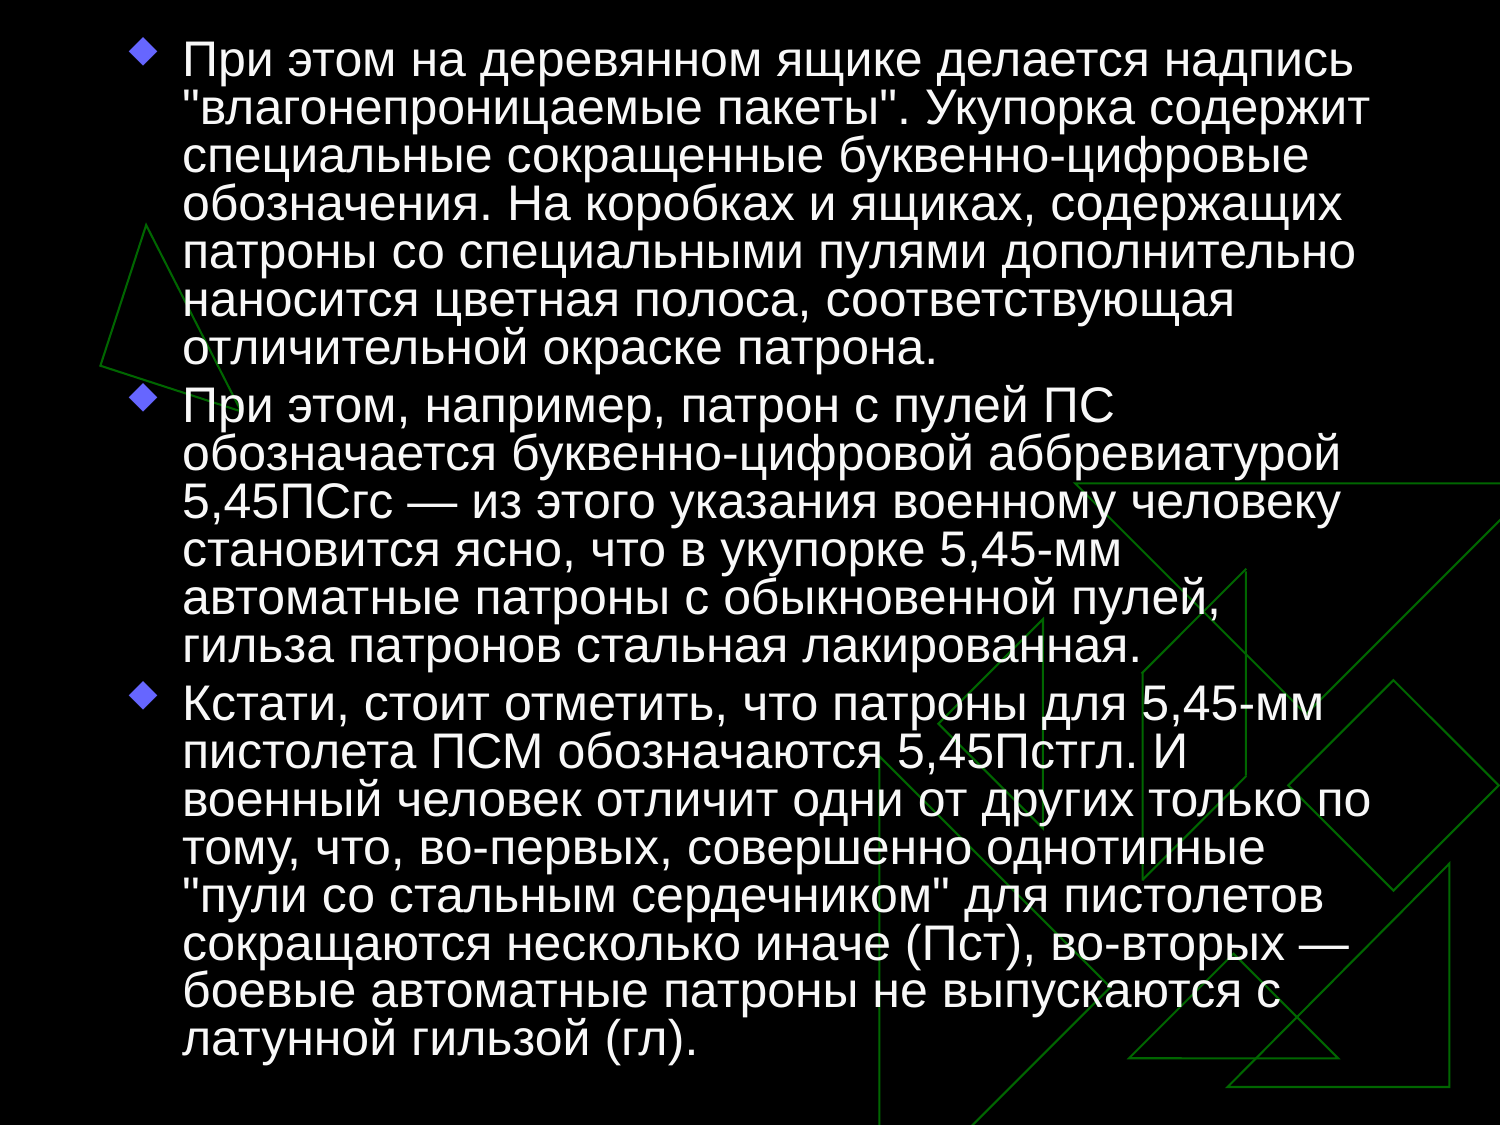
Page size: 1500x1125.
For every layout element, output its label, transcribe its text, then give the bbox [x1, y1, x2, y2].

list При этом на деревянном ящике делается надпись "влагонепроницаемые пакеты". Укупорка содержит специальные сокращенные буквенно-цифровые обозначения. На коробках и ящиках, содержащих патроны со специальными пулями дополнительно наносится цветная полоса, соответствующая отличительной окраске патрона. При этом, например, патрон с пулей ПС обозначается буквенно-цифровой аббревиатурой 5,45ПСгс — из этого указания военному человеку становится ясно, что в укупорке 5,45-мм автоматные патроны с обыкновенной пулей, гильза патронов стальная лакированная. Кстати, стоит отметить, что патроны для 5,45-мм пистолета ПСМ обозначаются 5,45Пстгл. И военный человек отличит одни от других только по тому, что, во-первых, совершенно однотипные "пули со стальным сердечником" для пистолетов сокращаются несколько иначе (Пст), во-вторых — боевые автоматные патроны не выпускаются с латунной гильзой (гл). [110, 31, 1395, 1083]
